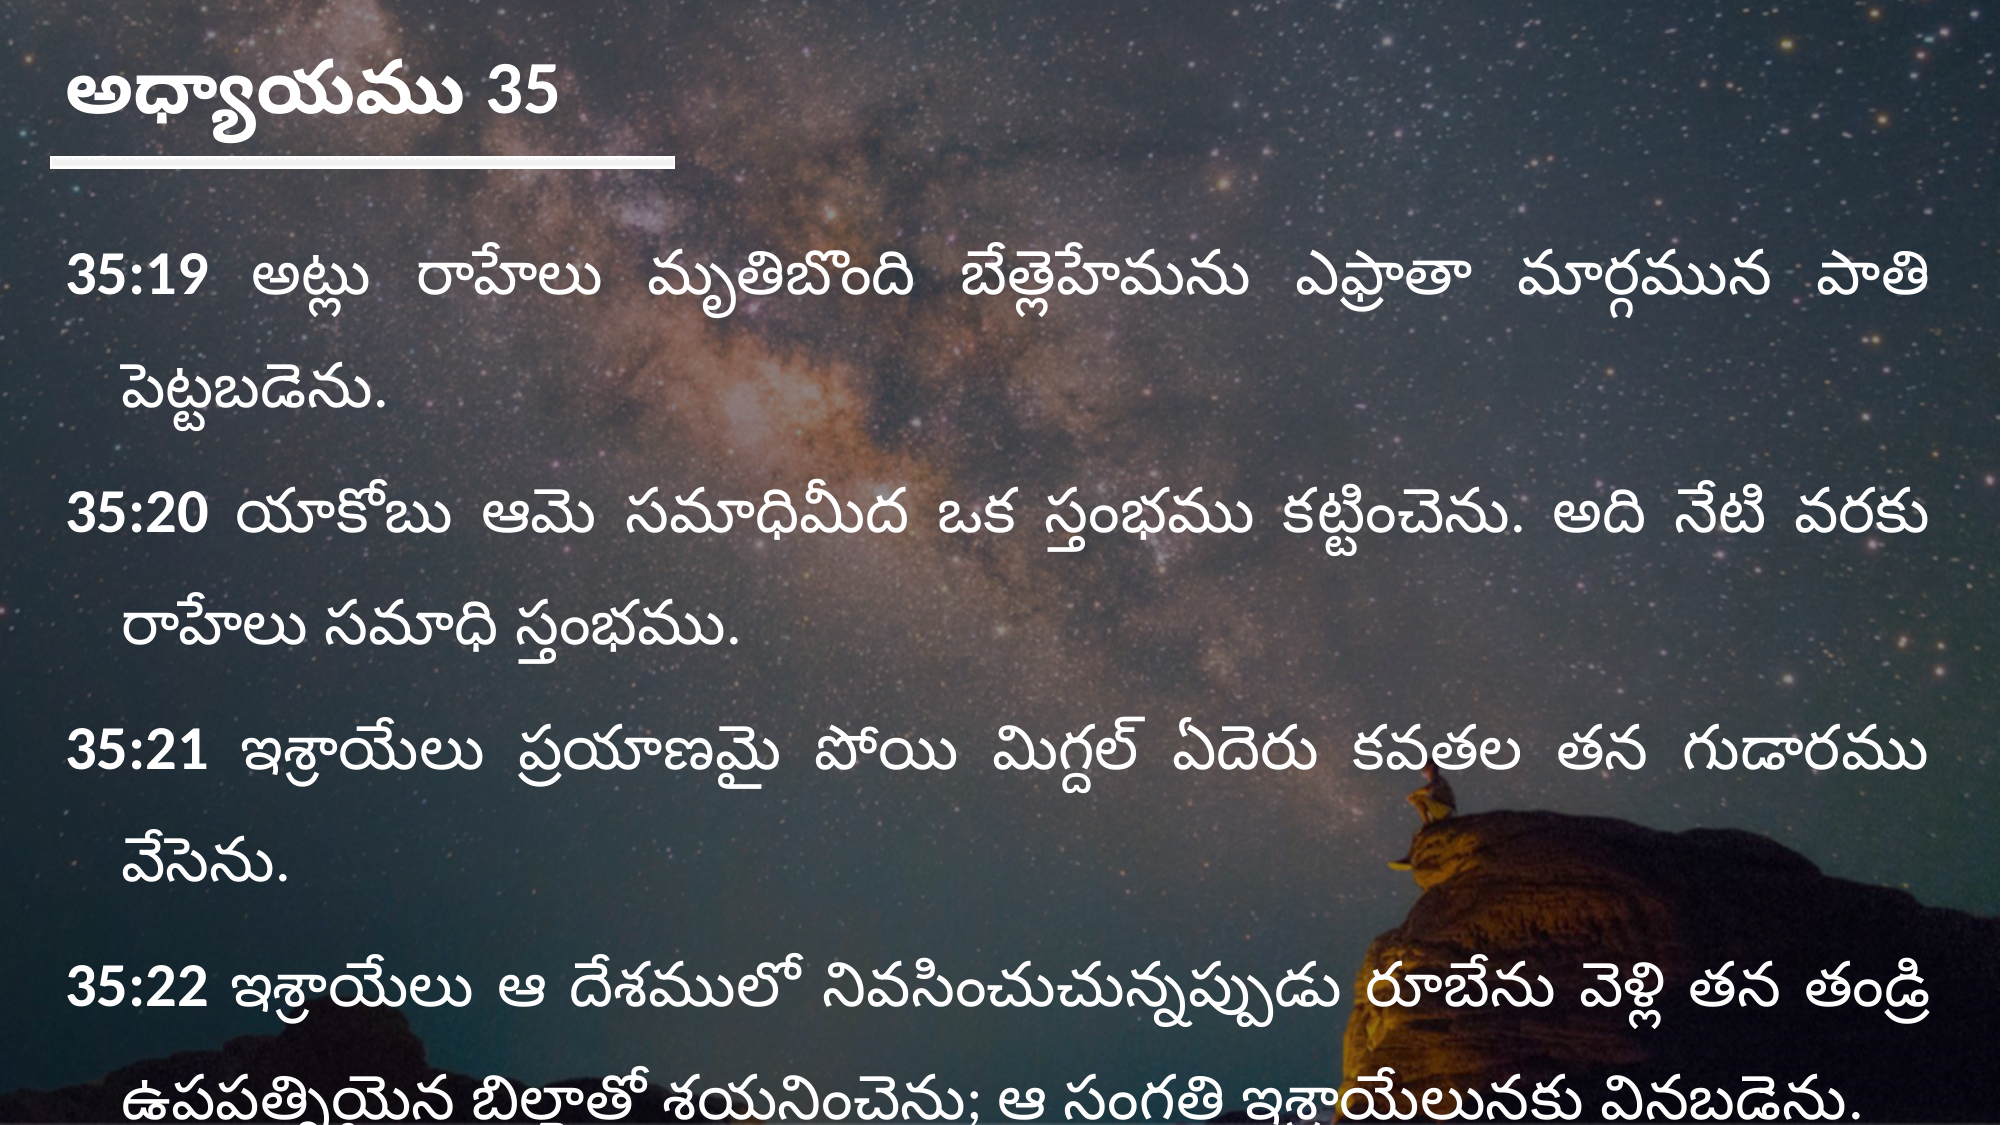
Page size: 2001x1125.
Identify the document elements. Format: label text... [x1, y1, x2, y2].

list 35:19 అట్లు రాహేలు మృతిబొంది బేత్లెహేమను ఎఫ్రాతా మార్గమున పాతి పెట్టబడెను. 35:20 యాకోబు ఆమె సమాధిమీద ఒక స్తంభము కట్టించెను. అది నేటి వరకు రాహేలు సమాధి స్తంభము. 35:21 ఇశ్రాయేలు ప్రయాణమై పోయి మిగ్దల్‌ ఏదెరు కవతల తన గుడారము వేసెను. 35:22 ఇశ్రాయేలు ఆ దేశములో నివసించుచున్నప్పుడు రూబేను వెళ్లి తన తండ్రి ఉపపత్నియైన బిల్హాతో శయనించెను; ఆ సంగతి ఇశ్రాయేలునకు వినబడెను. [50, 187, 1946, 1063]
picture [0, 0, 2000, 1125]
title అధ్యాయము 35 [50, 0, 1925, 167]
